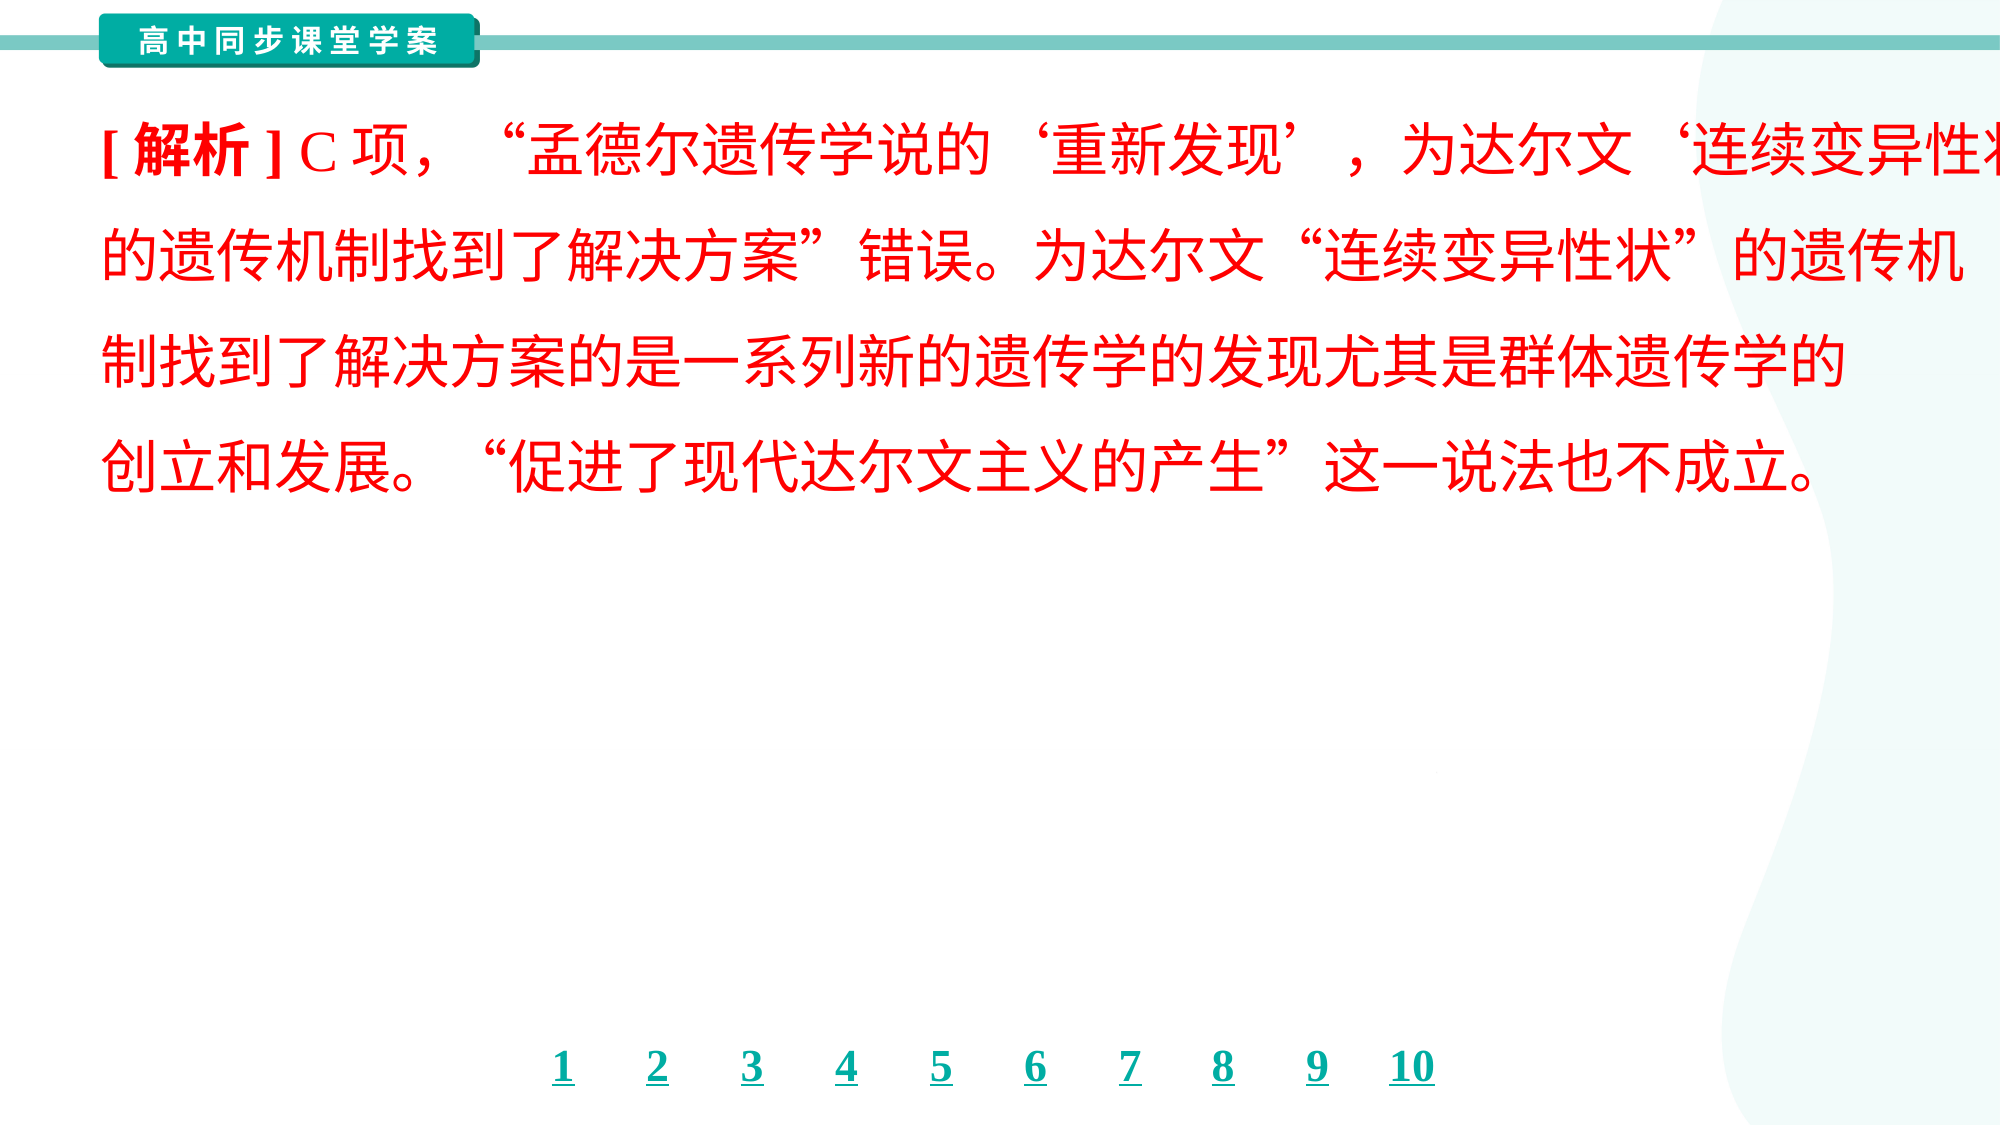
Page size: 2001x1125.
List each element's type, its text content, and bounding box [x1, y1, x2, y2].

text_box [解析] C项，“孟德尔遗传学说的‘重新发现’，为达尔文‘连续变异性状’ 的遗传机制找到了解决方案”错误。为达尔文“连续变异性状”的遗传机 制找到了解决方案的是一系列新的遗传学的发现尤其是群体遗传学的 创立和发展。“促进了现代达尔文主义的产生”这一说法也不成立。 [100, 76, 1899, 489]
picture [0, 0, 2000, 1125]
